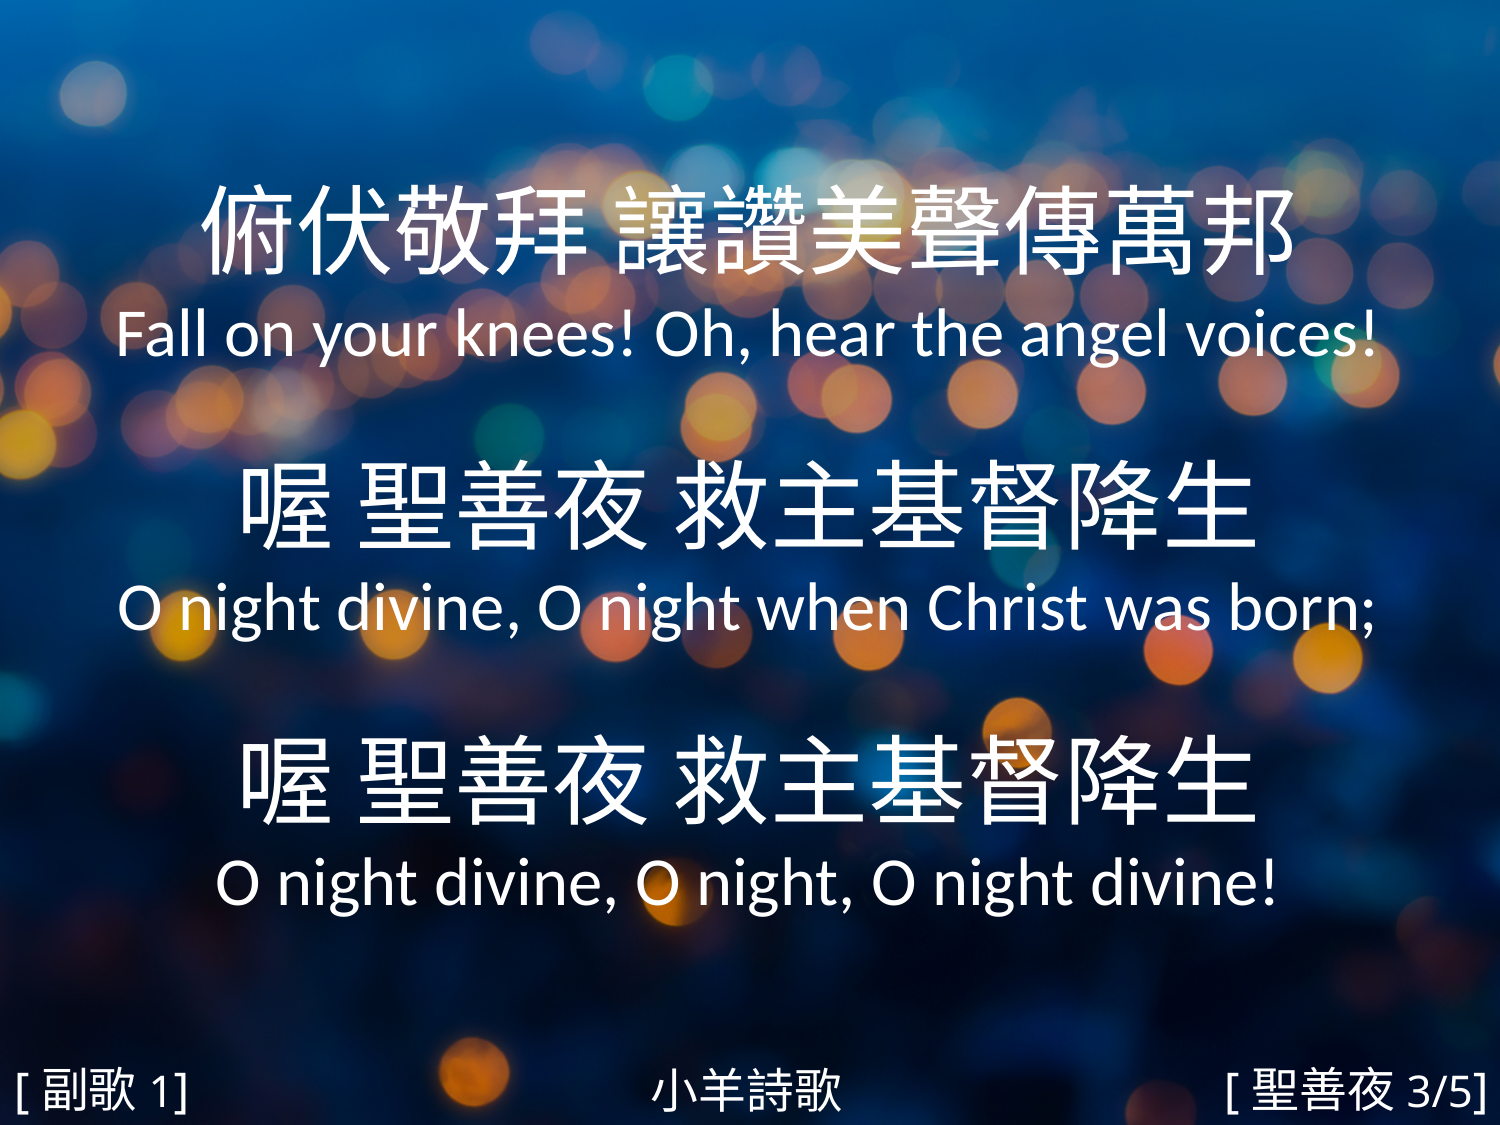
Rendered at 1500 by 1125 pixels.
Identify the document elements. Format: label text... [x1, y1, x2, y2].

text_box 俯伏敬拜 讓讚美聲傳萬邦 Fall on your knees! Oh, hear the angel voices! 喔 聖善夜 救主基督降生 O night divine, O night when Christ was born; 喔 聖善夜 救主基督降生 O night divine, O night, O night divine! [0, 162, 1499, 754]
text_box [副歌1] [0, 1052, 258, 1125]
picture [0, 0, 1500, 1053]
subtitle 小羊詩歌 [258, 1053, 933, 1125]
text_box [聖善夜3/5] [933, 1052, 1500, 1125]
